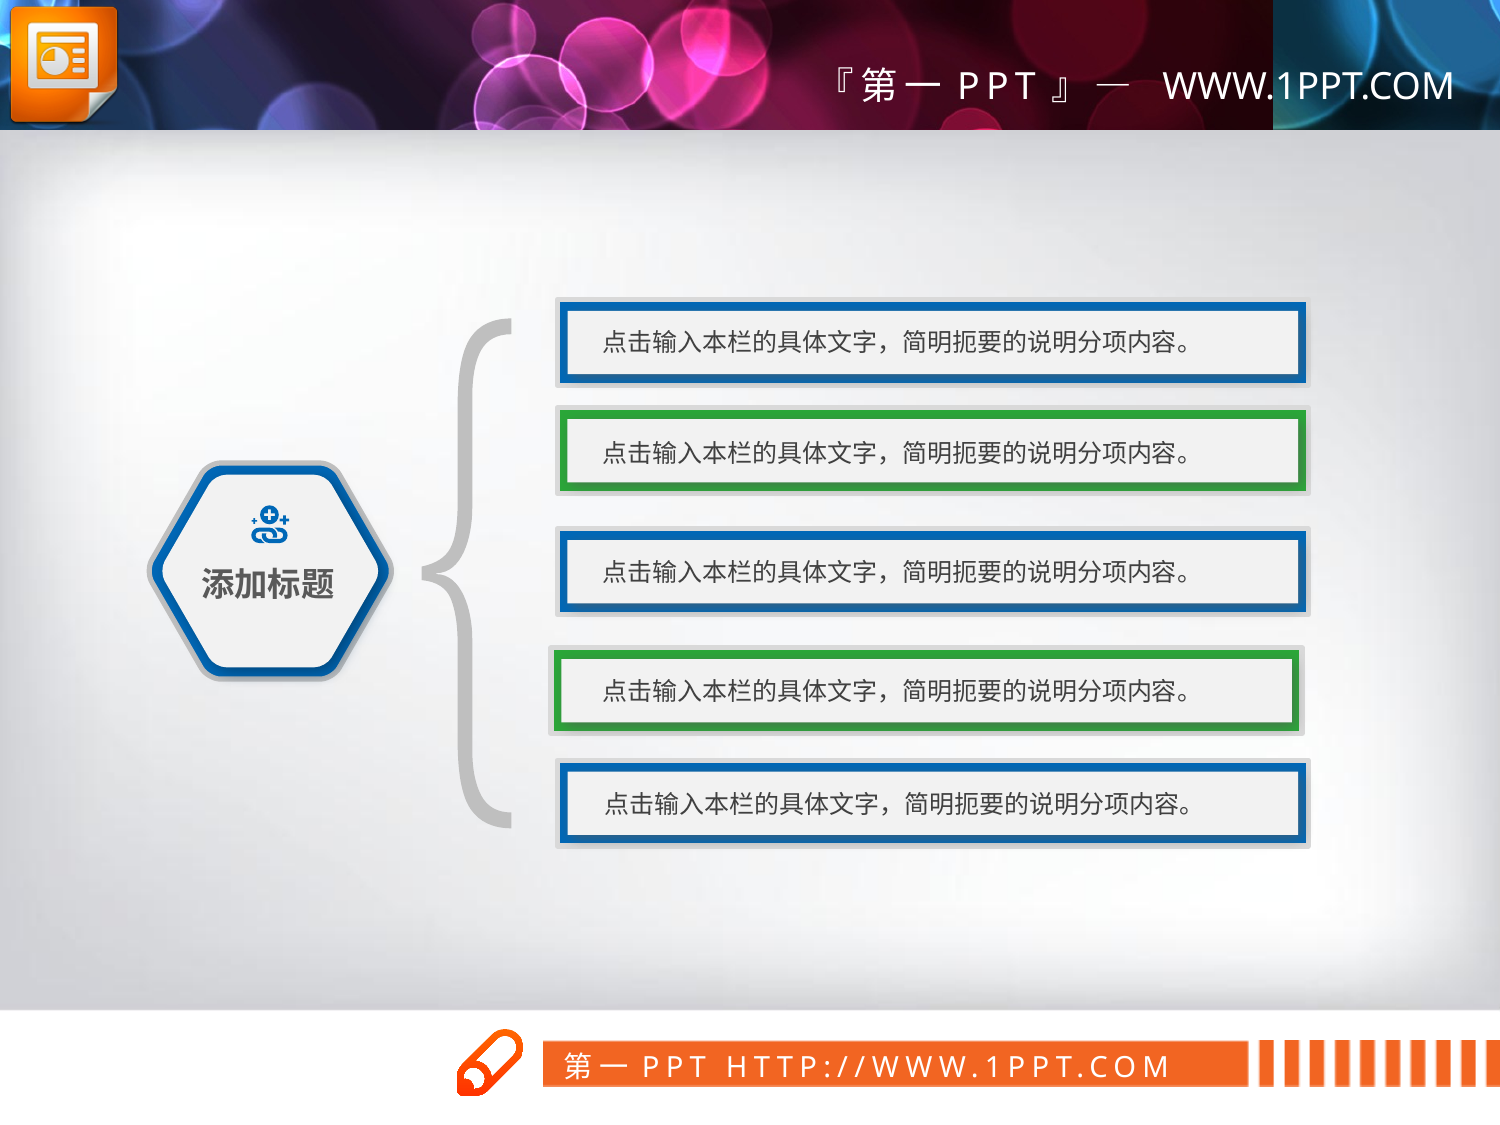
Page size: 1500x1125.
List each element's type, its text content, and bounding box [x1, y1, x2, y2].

text_box [149, 462, 341, 678]
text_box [251, 505, 290, 544]
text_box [556, 299, 1309, 386]
picture [0, 0, 1500, 1012]
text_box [556, 760, 1309, 847]
text_box [162, 474, 379, 668]
picture [543, 1040, 1500, 1087]
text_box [556, 407, 1309, 494]
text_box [556, 528, 1309, 615]
text_box [421, 318, 512, 829]
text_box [550, 647, 1303, 734]
text_box 添加标题 [189, 557, 346, 609]
